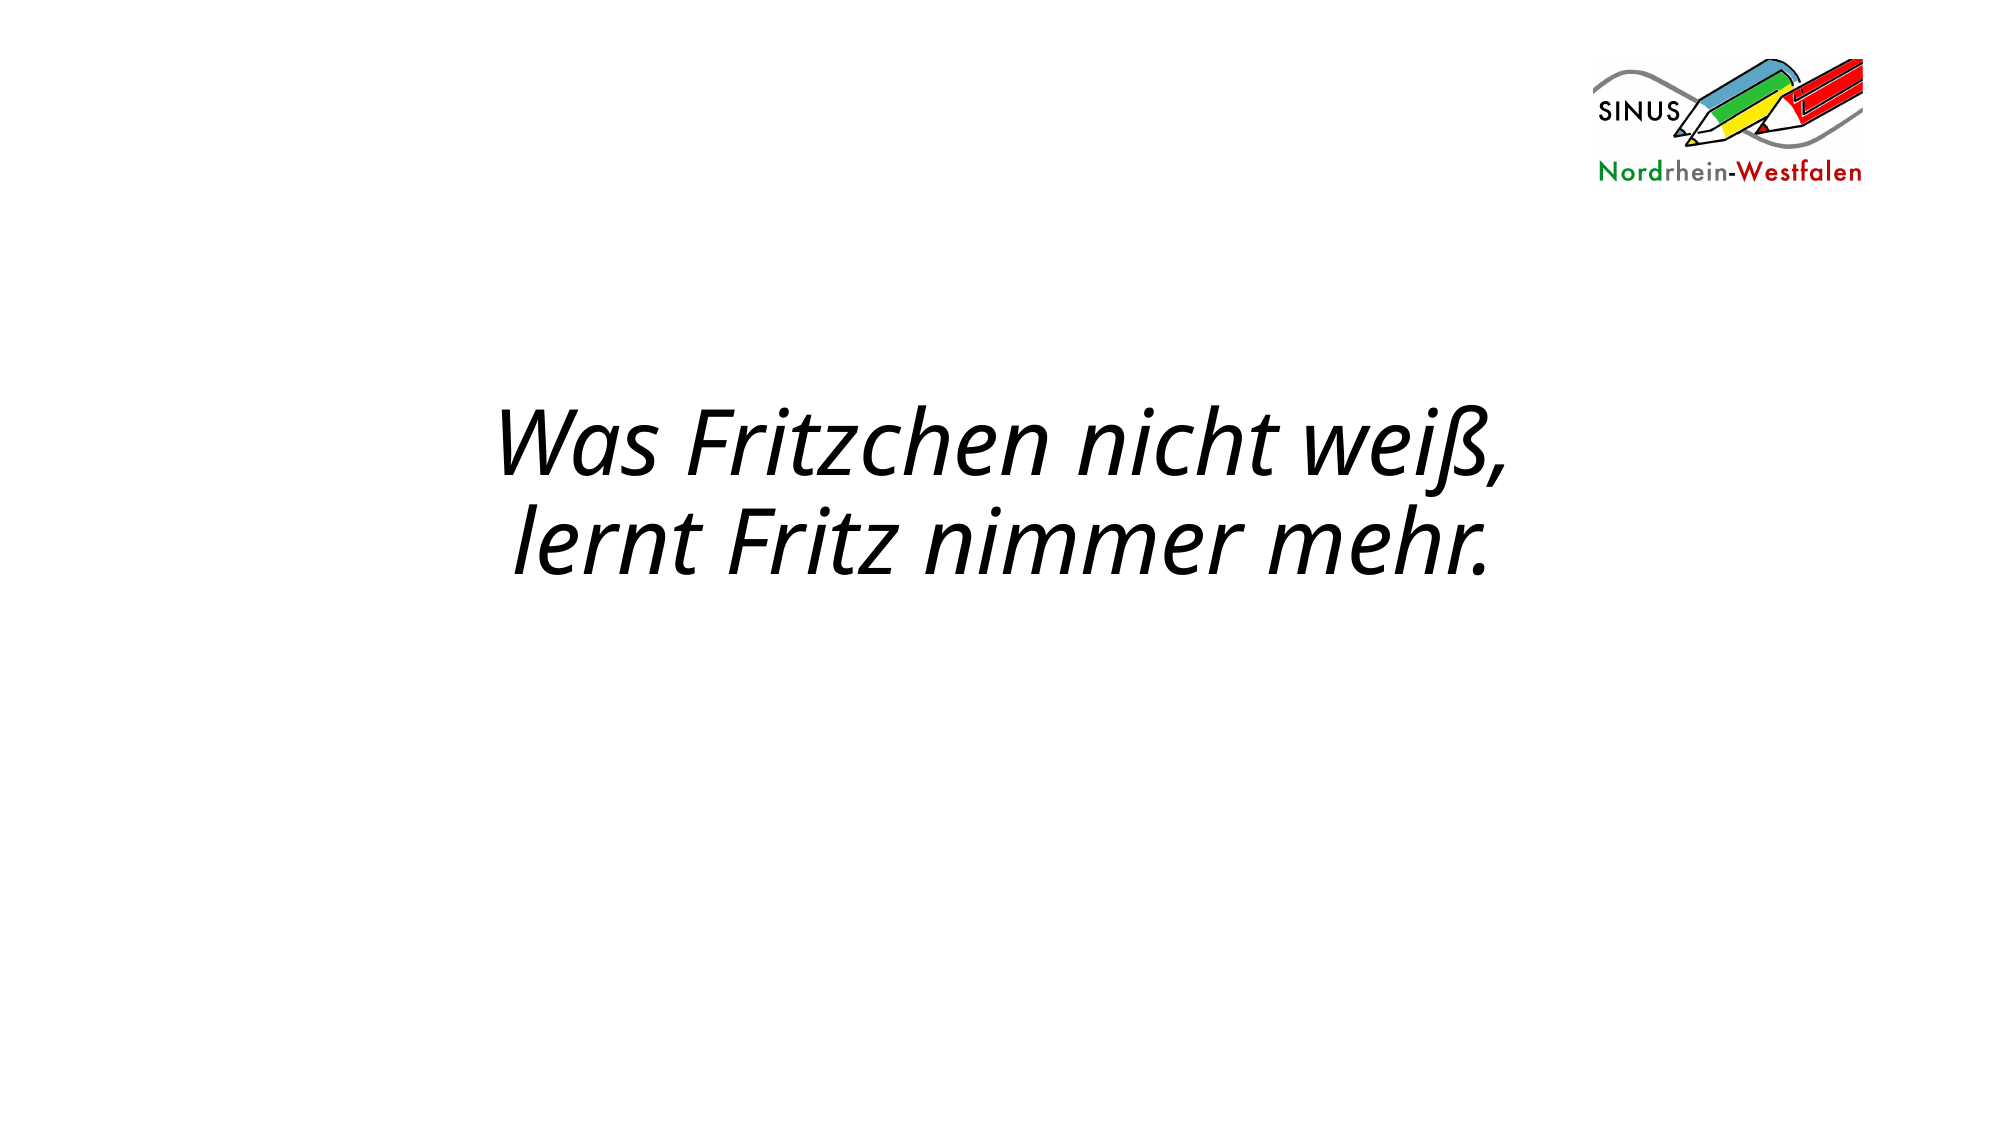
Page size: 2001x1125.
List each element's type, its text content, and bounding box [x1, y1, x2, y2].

title Was Fritzchen nicht weiß, lernt Fritz nimmer mehr. [137, 59, 1895, 931]
